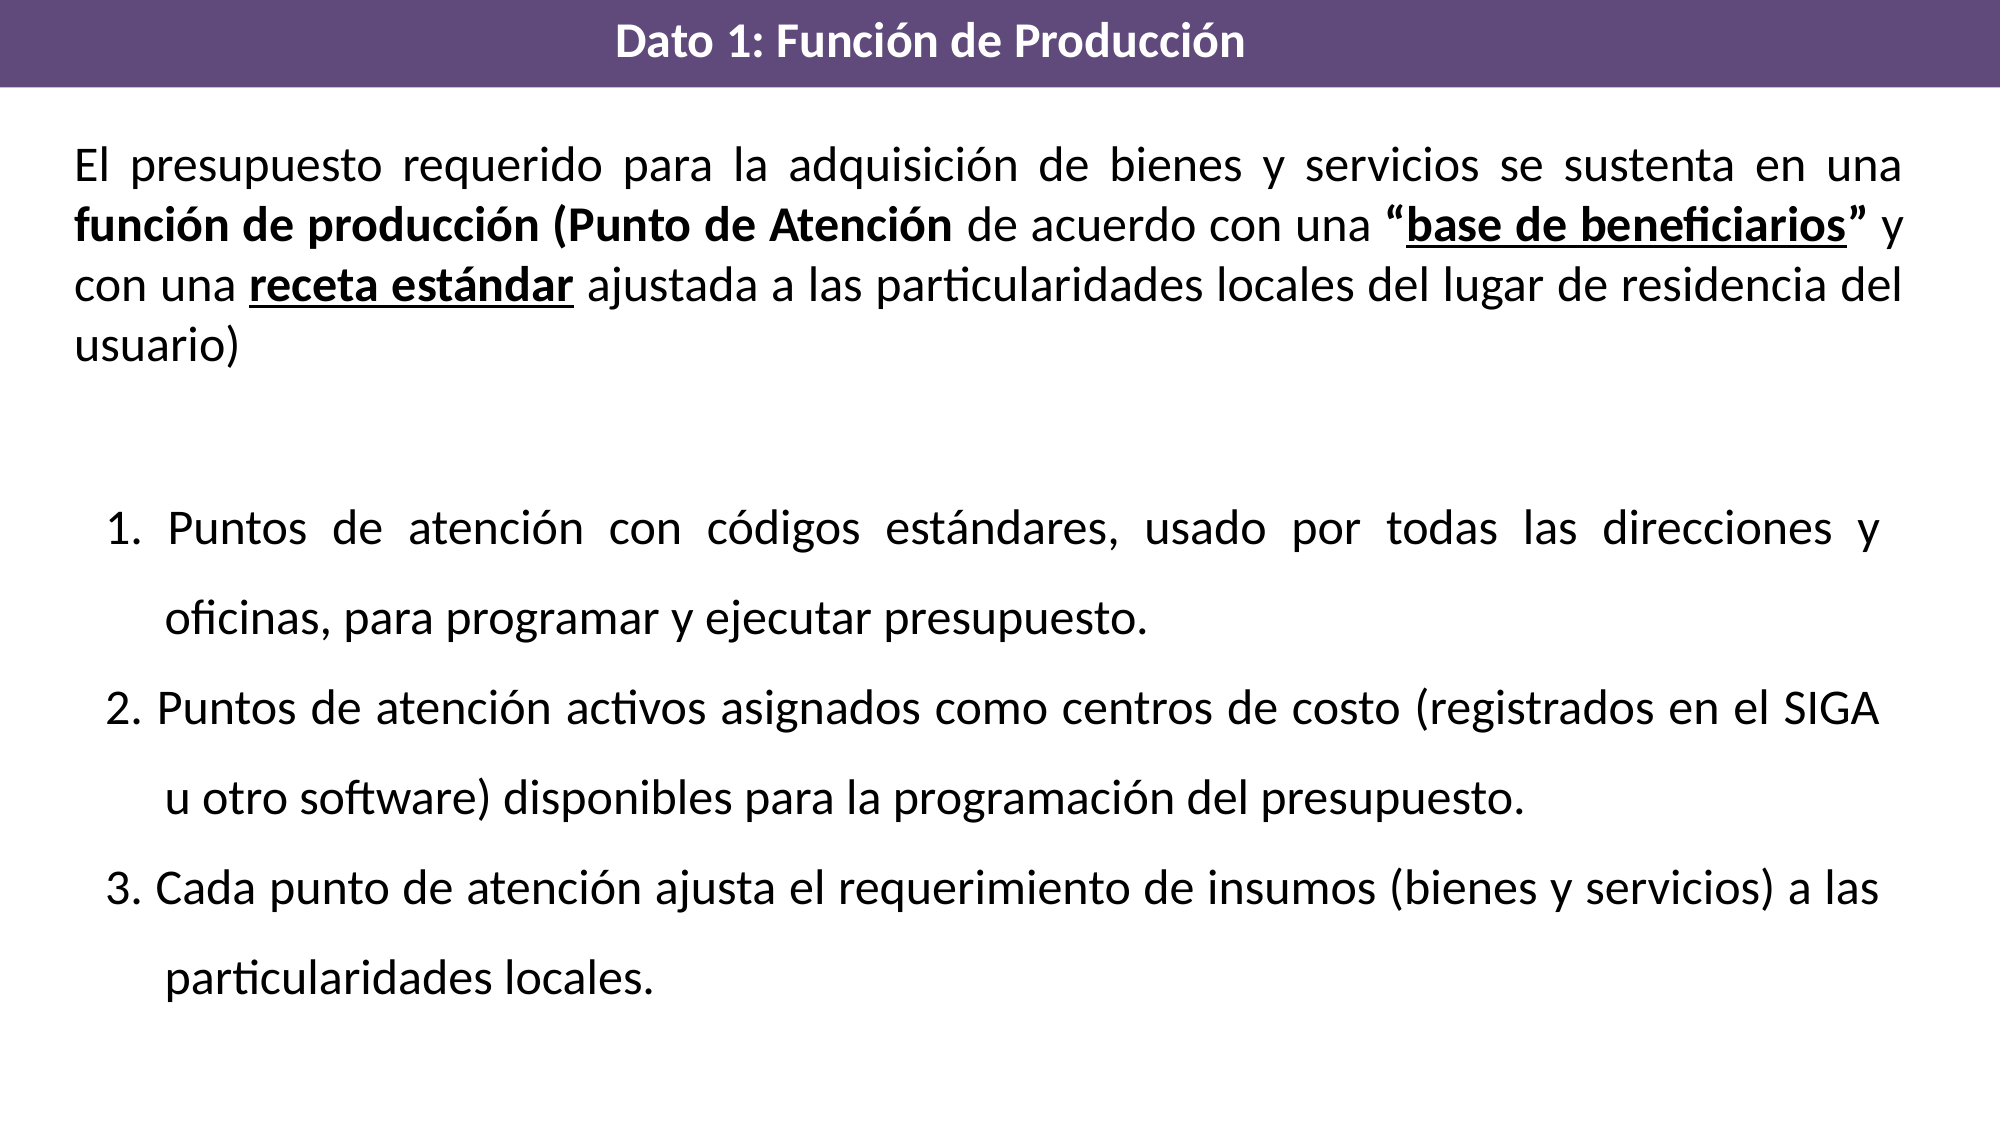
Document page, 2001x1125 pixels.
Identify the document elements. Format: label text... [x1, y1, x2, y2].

text_box [0, 0, 408, 88]
text_box El presupuesto requerido para la adquisición de bienes y servicios se sustenta en una función de producción (Punto de Atención de acuerdo con una “base de beneficiarios” y con una receta estándar ajustada a las particularidades locales del lugar de residencia del usuario) [59, 123, 1919, 379]
text_box [1454, 0, 2000, 88]
text_box 1. Puntos de atención con códigos estándares, usado por todas las direcciones y oficinas, para programar y ejecutar presupuesto. 2. Puntos de atención activos asignados como centros de costo (registrados en el SIGA u otro software) disponibles para la programación del presupuesto. 3. Cada punto de atención ajusta el requerimiento de insumos (bienes y servicios) a las particularidades locales. [90, 457, 1896, 1013]
text_box Dato 1: Función de Producción [408, 0, 1454, 135]
